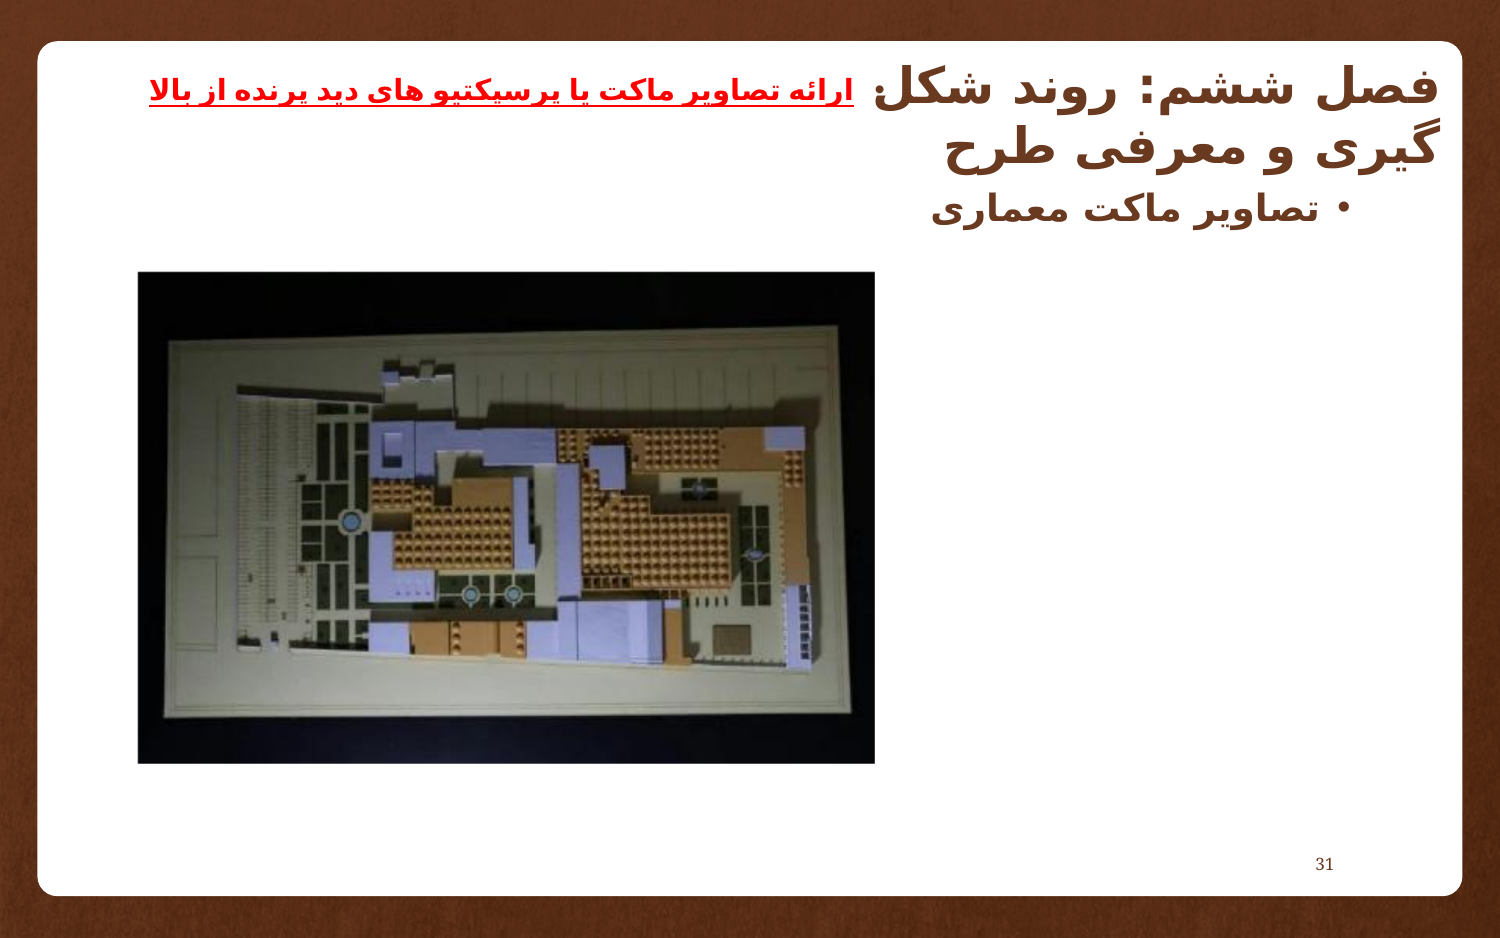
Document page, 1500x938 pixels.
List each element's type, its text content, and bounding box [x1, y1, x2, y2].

slide_number 31 [1262, 843, 1350, 886]
title فصل ششم: روند شکل گیری و معرفی طرح [849, 106, 1457, 182]
text_box تصاویر ماکت معماری [853, 181, 1366, 272]
list ارائه تصاوير ماکت يا پرسپکتيو هاي ديد پرنده از بالا [0, 67, 900, 145]
picture [139, 148, 874, 887]
